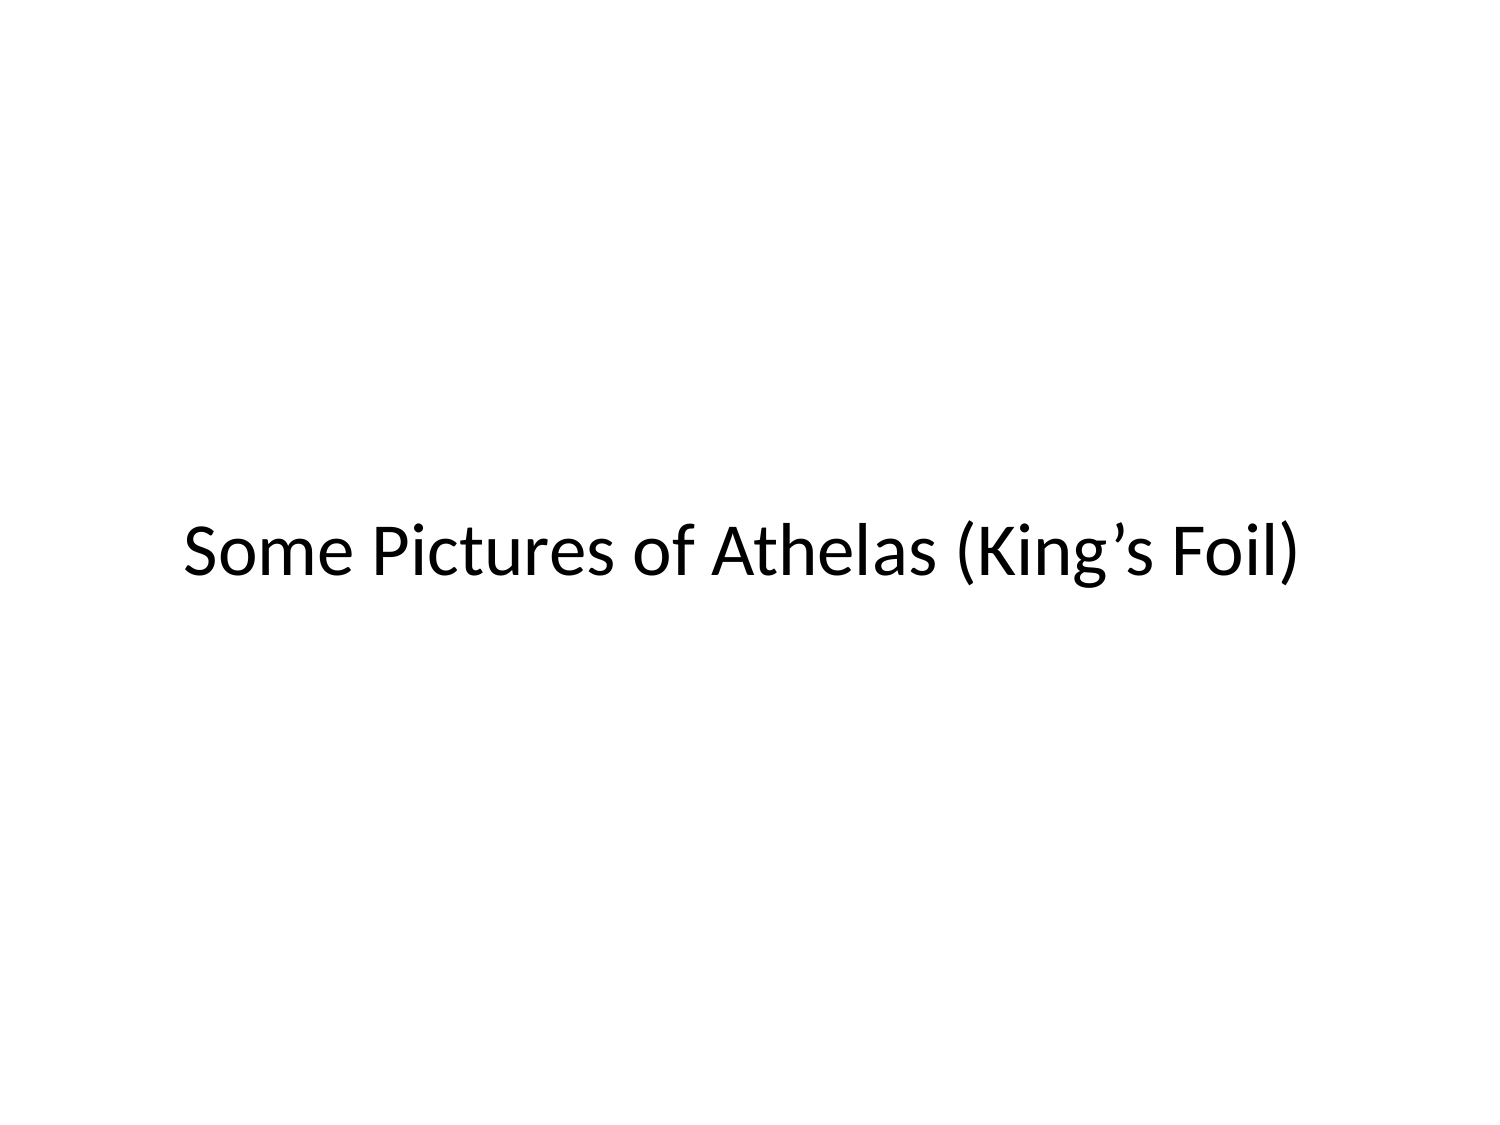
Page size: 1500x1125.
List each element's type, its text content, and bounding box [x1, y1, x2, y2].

text_box Some Pictures of Athelas (King’s Foil) [168, 492, 1318, 598]
